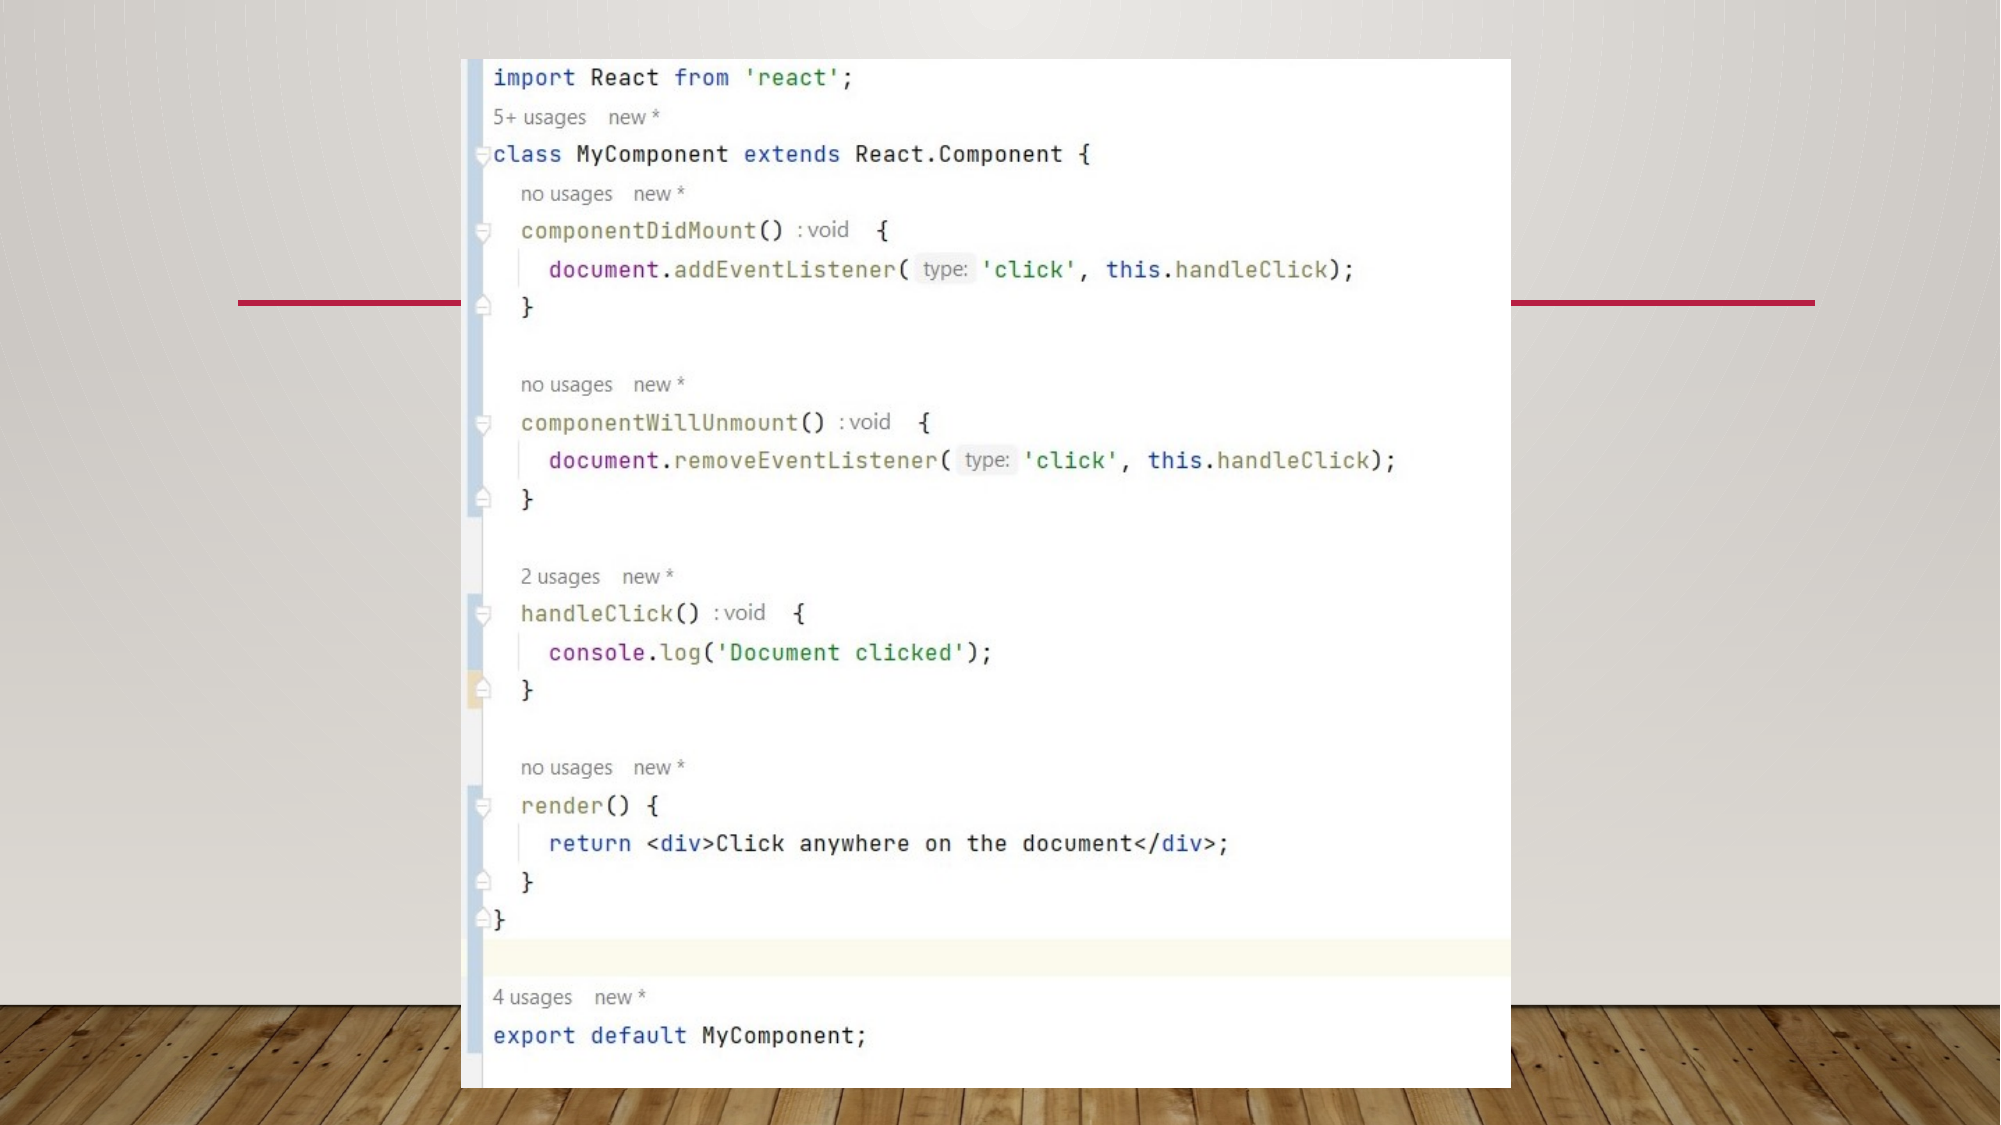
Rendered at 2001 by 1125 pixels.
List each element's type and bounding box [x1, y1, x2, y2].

picture [0, 1005, 2000, 1125]
list [461, 59, 1511, 1089]
